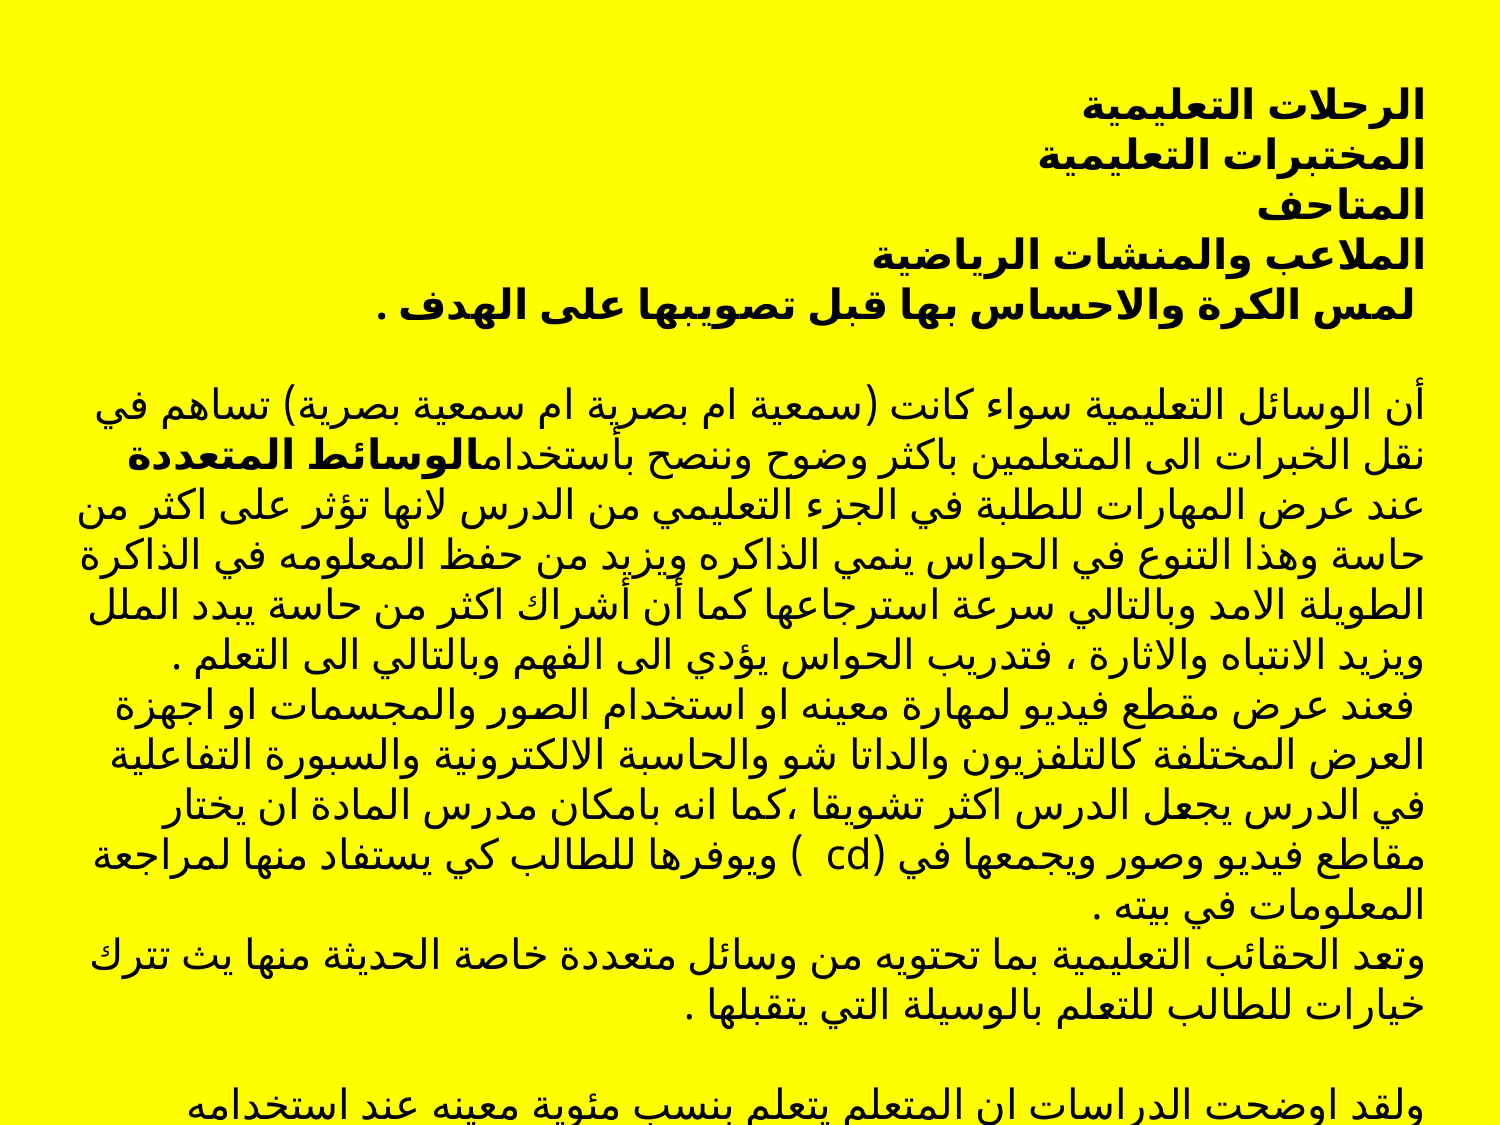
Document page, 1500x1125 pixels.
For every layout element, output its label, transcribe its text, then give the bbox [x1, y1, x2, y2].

text_box الرحلات التعليمية المختبرات التعليمية المتاحف الملاعب والمنشات الرياضية لمس الكرة والاحساس بها قبل تصويبها على الهدف . أن الوسائل التعليمية سواء كانت (سمعية ام بصرية ام سمعية بصرية) تساهم في نقل الخبرات الى المتعلمين باكثر وضوح وننصح بأستخدامالوسائط المتعددة عند عرض المهارات للطلبة في الجزء التعليمي من الدرس لانها تؤثر على اكثر من حاسة وهذا التنوع في الحواس ينمي الذاكره ويزيد من حفظ المعلومه في الذاكرة الطويلة الامد وبالتالي سرعة استرجاعها كما أن أشراك اكثر من حاسة يبدد الملل ويزيد الانتباه والاثارة ، فتدريب الحواس يؤدي الى الفهم وبالتالي الى التعلم . فعند عرض مقطع فيديو لمهارة معينه او استخدام الصور والمجسمات او اجهزة العرض المختلفة كالتلفزيون والداتا شو والحاسبة الالكترونية والسبورة التفاعلية في الدرس يجعل الدرس اكثر تشويقا ،كما انه بامكان مدرس المادة ان يختار مقاطع فيديو وصور ويجمعها في (cd ) ويوفرها للطالب كي يستفاد منها لمراجعة المعلومات في بيته . وتعد الحقائب التعليمية بما تحتويه من وسائل متعددة خاصة الحديثة منها يث تترك خيارات للطالب للتعلم بالوسيلة التي يتقبلها . ولقد اوضحت الدراسات ان المتعلم يتعلم بنسب مئوية معينه عند استخدامه لحواسه في عملية التعلم وادناه النسب لكل حاسة :- [58, 70, 1442, 1125]
